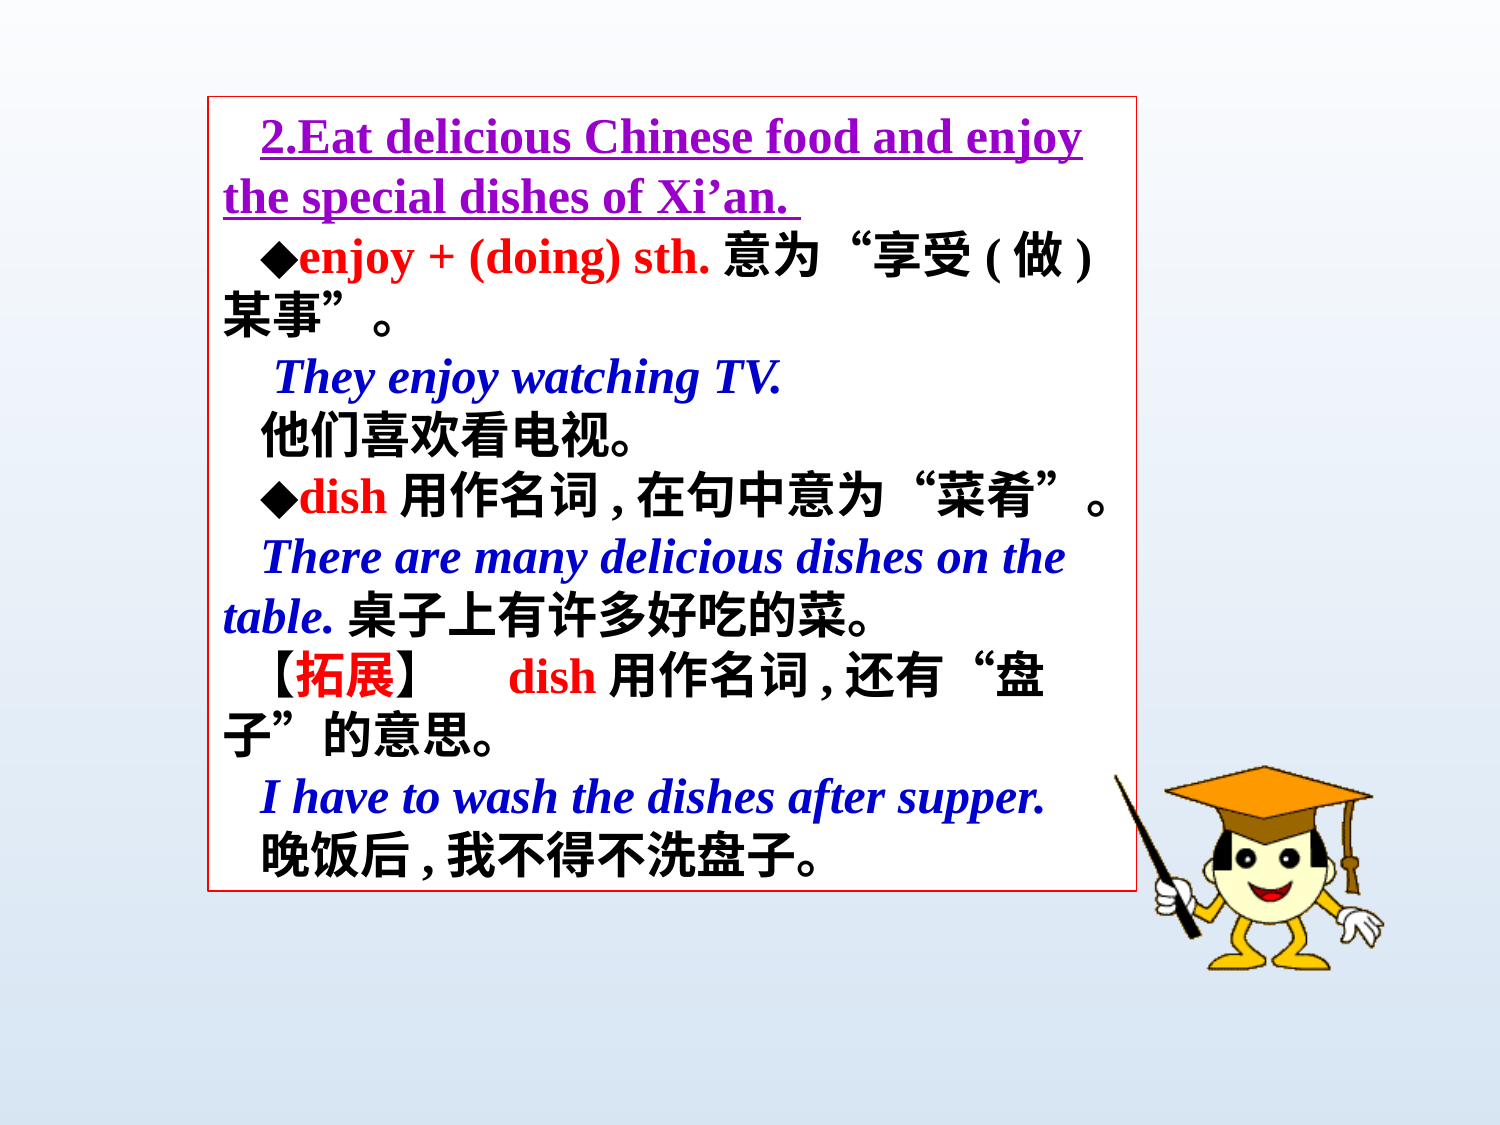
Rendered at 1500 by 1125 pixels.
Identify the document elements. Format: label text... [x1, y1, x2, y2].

picture [1094, 750, 1408, 986]
text_box 2.Eat delicious Chinese food and enjoy the special dishes of Xi’an. ◆enjoy + (doing) sth.意为“享受(做)某事”。 They enjoy watching TV. 他们喜欢看电视。 ◆dish用作名词,在句中意为“菜肴”。 There are many delicious dishes on the table.桌子上有许多好吃的菜。 【拓展】 dish用作名词,还有“盘子”的意思。 I have to wash the dishes after supper. 晚饭后,我不得不洗盘子。 [207, 96, 1137, 892]
